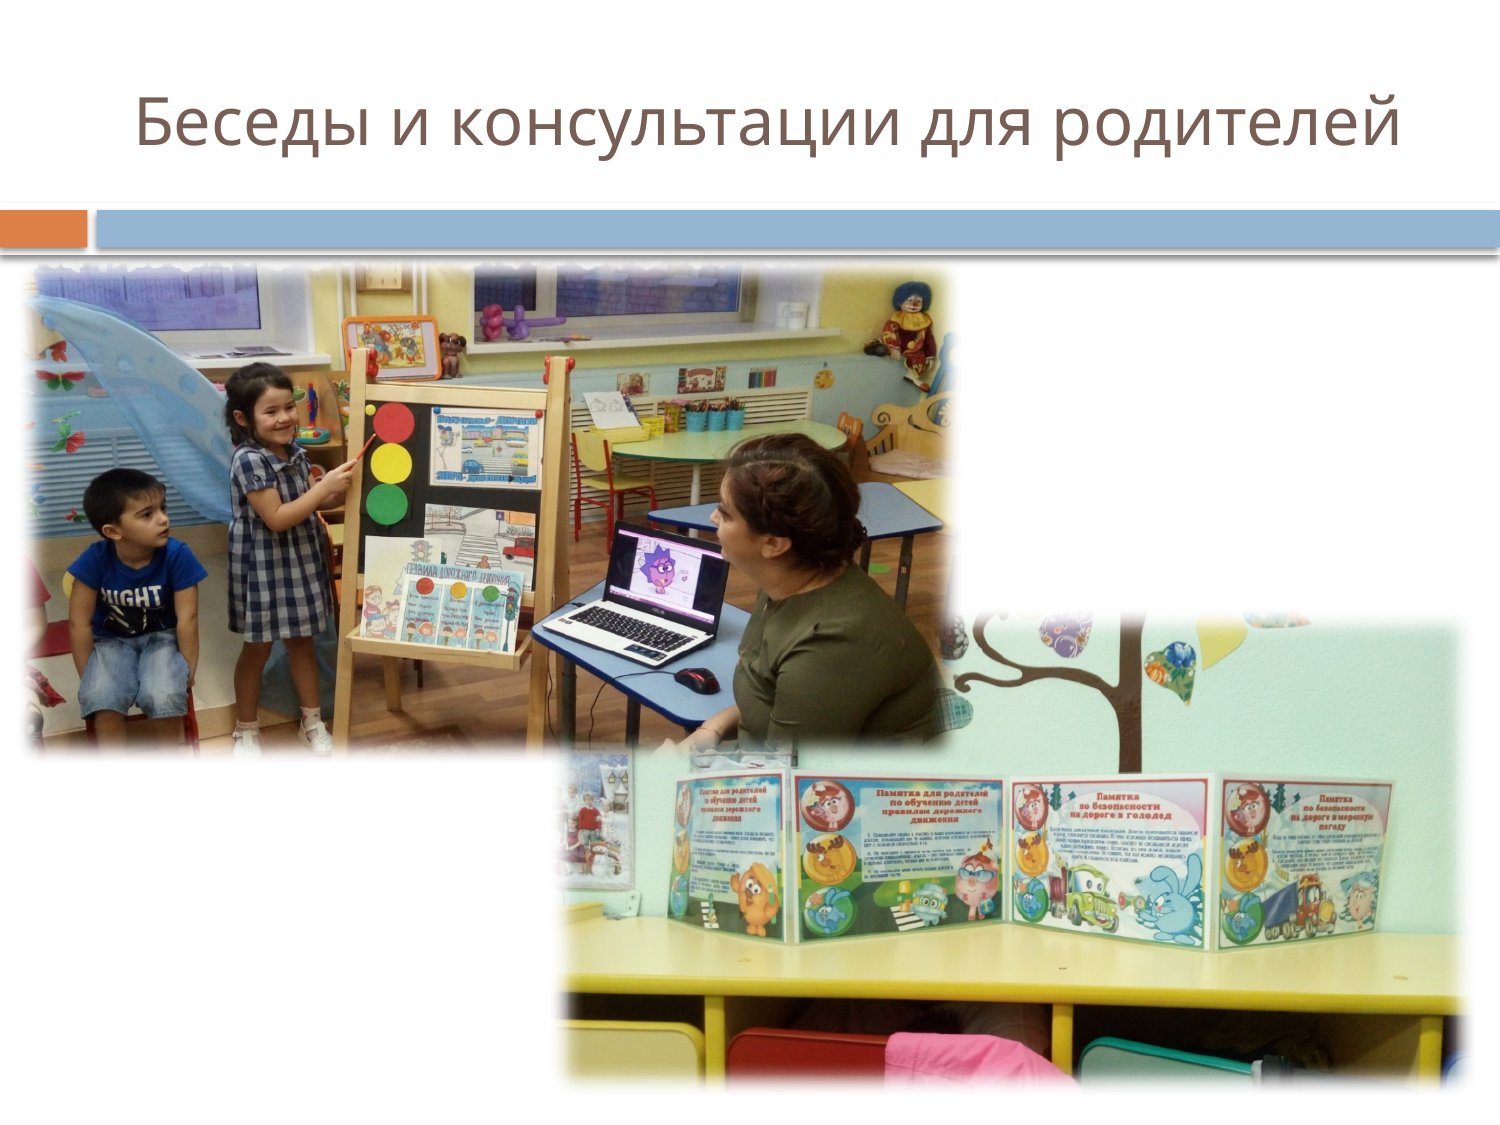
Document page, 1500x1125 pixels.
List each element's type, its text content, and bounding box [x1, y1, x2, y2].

picture [17, 255, 1476, 1096]
title Беседы и консультации для родителей [99, 37, 1438, 200]
